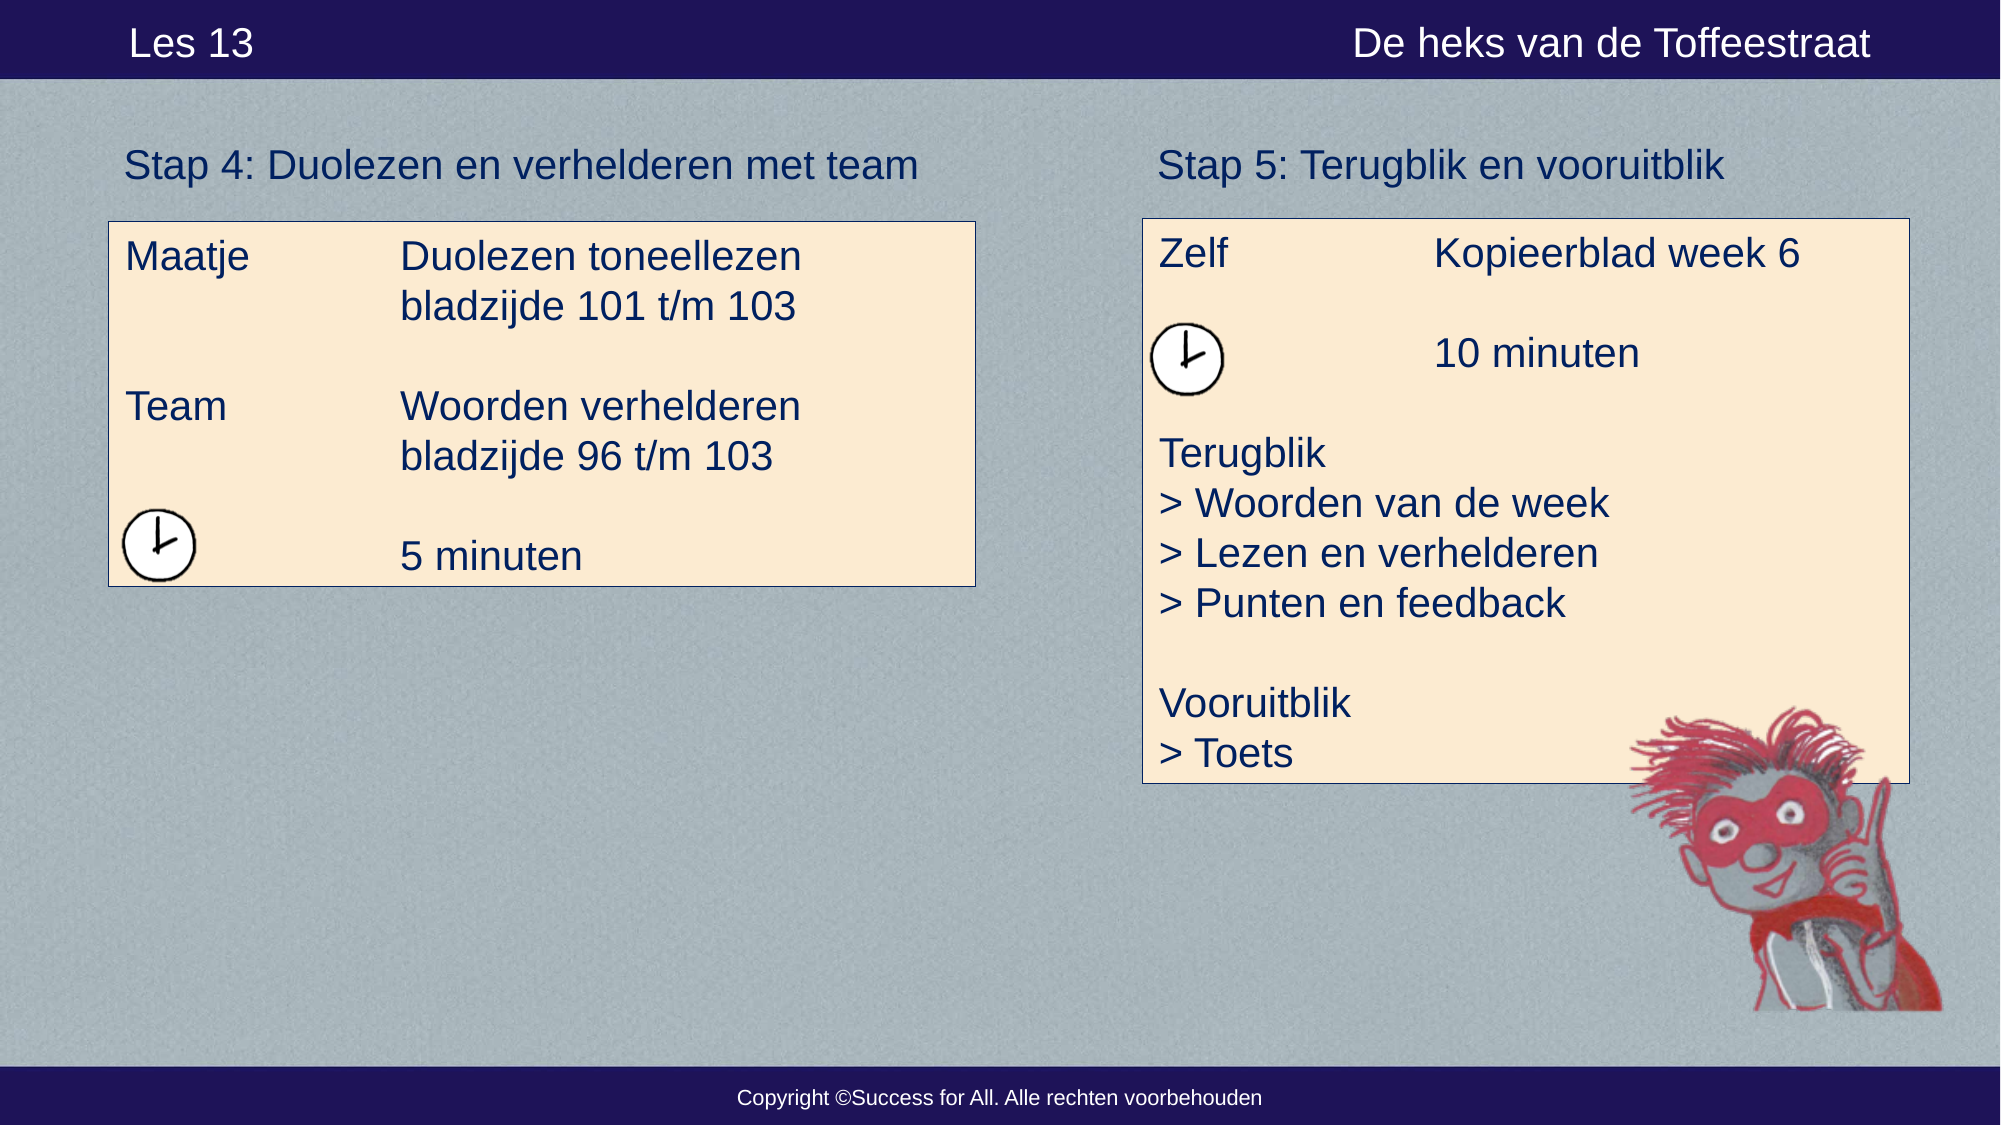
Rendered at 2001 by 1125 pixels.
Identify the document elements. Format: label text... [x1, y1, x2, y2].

text_box Maatje Duolezen toneellezen bladzijde 101 t/m 103 Team Woorden verhelderen bladzijde 96 t/m 103 5 minuten [108, 221, 976, 587]
text_box Copyright ©Success for All. Alle rechten voorbehouden [0, 1076, 2000, 1125]
text_box Stap 4: Duolezen en verhelderen met team [108, 130, 952, 196]
text_box Stap 5: Terugblik en vooruitblik [1142, 130, 1935, 196]
picture [0, 0, 2001, 1125]
text_box Zelf Kopieerblad week 6 10 minuten Terugblik > Woorden van de week > Lezen en verhelderen > Punten en feedback Vooruitblik > Toets [1142, 218, 1910, 784]
text_box De heks van de Toffeestraat [999, 8, 1886, 73]
text_box Les 13 [114, 8, 354, 73]
